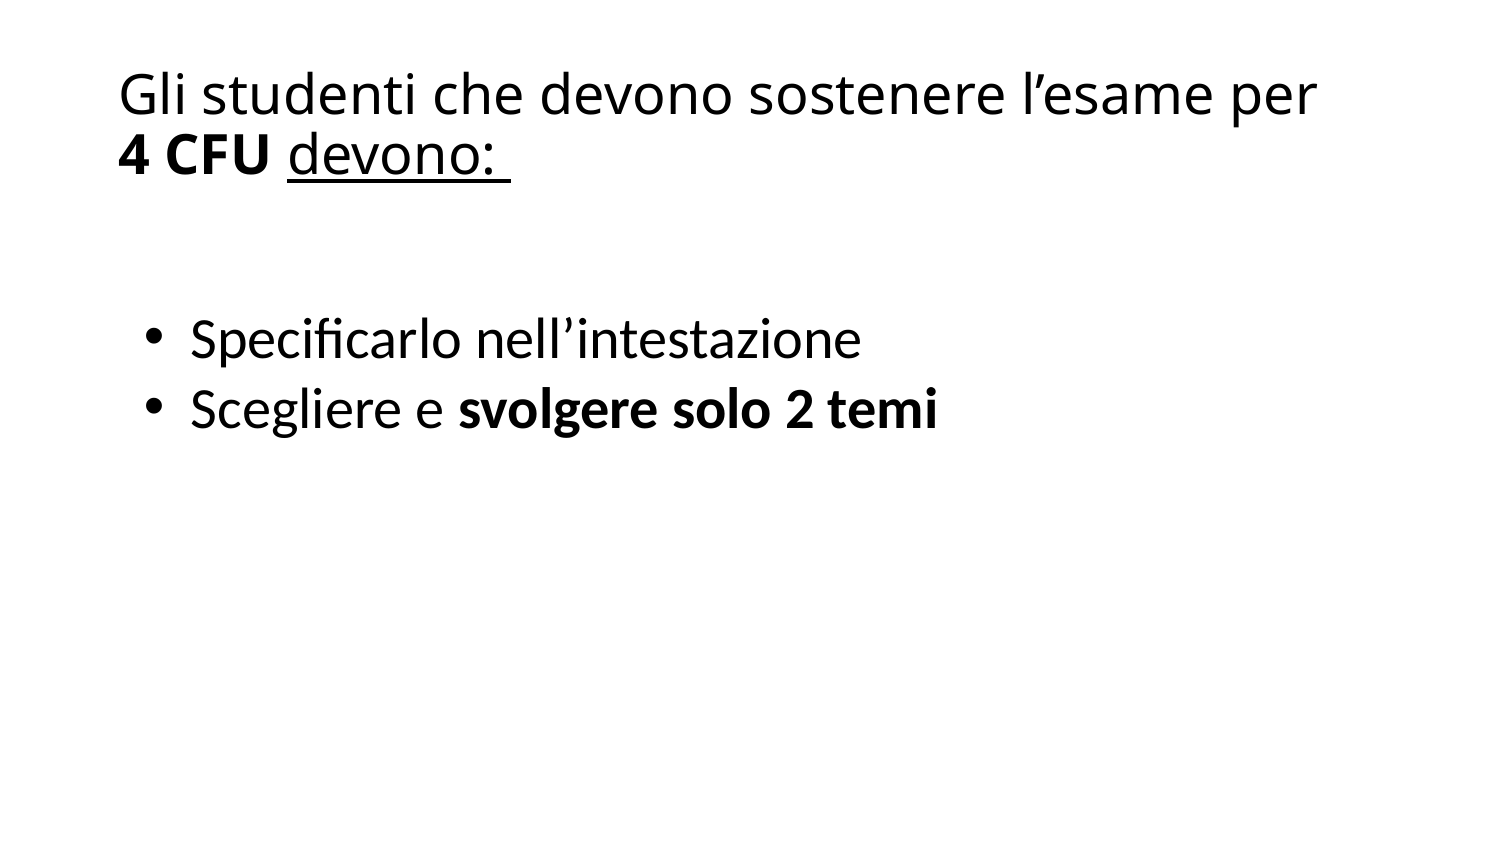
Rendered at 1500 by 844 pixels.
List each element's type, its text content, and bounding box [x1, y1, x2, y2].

text_box Specificarlo nell’intestazione Scegliere e svolgere solo 2 temi [129, 292, 1295, 448]
title Gli studenti che devono sostenere l’esame per 4 CFU devono: [103, 44, 1397, 208]
